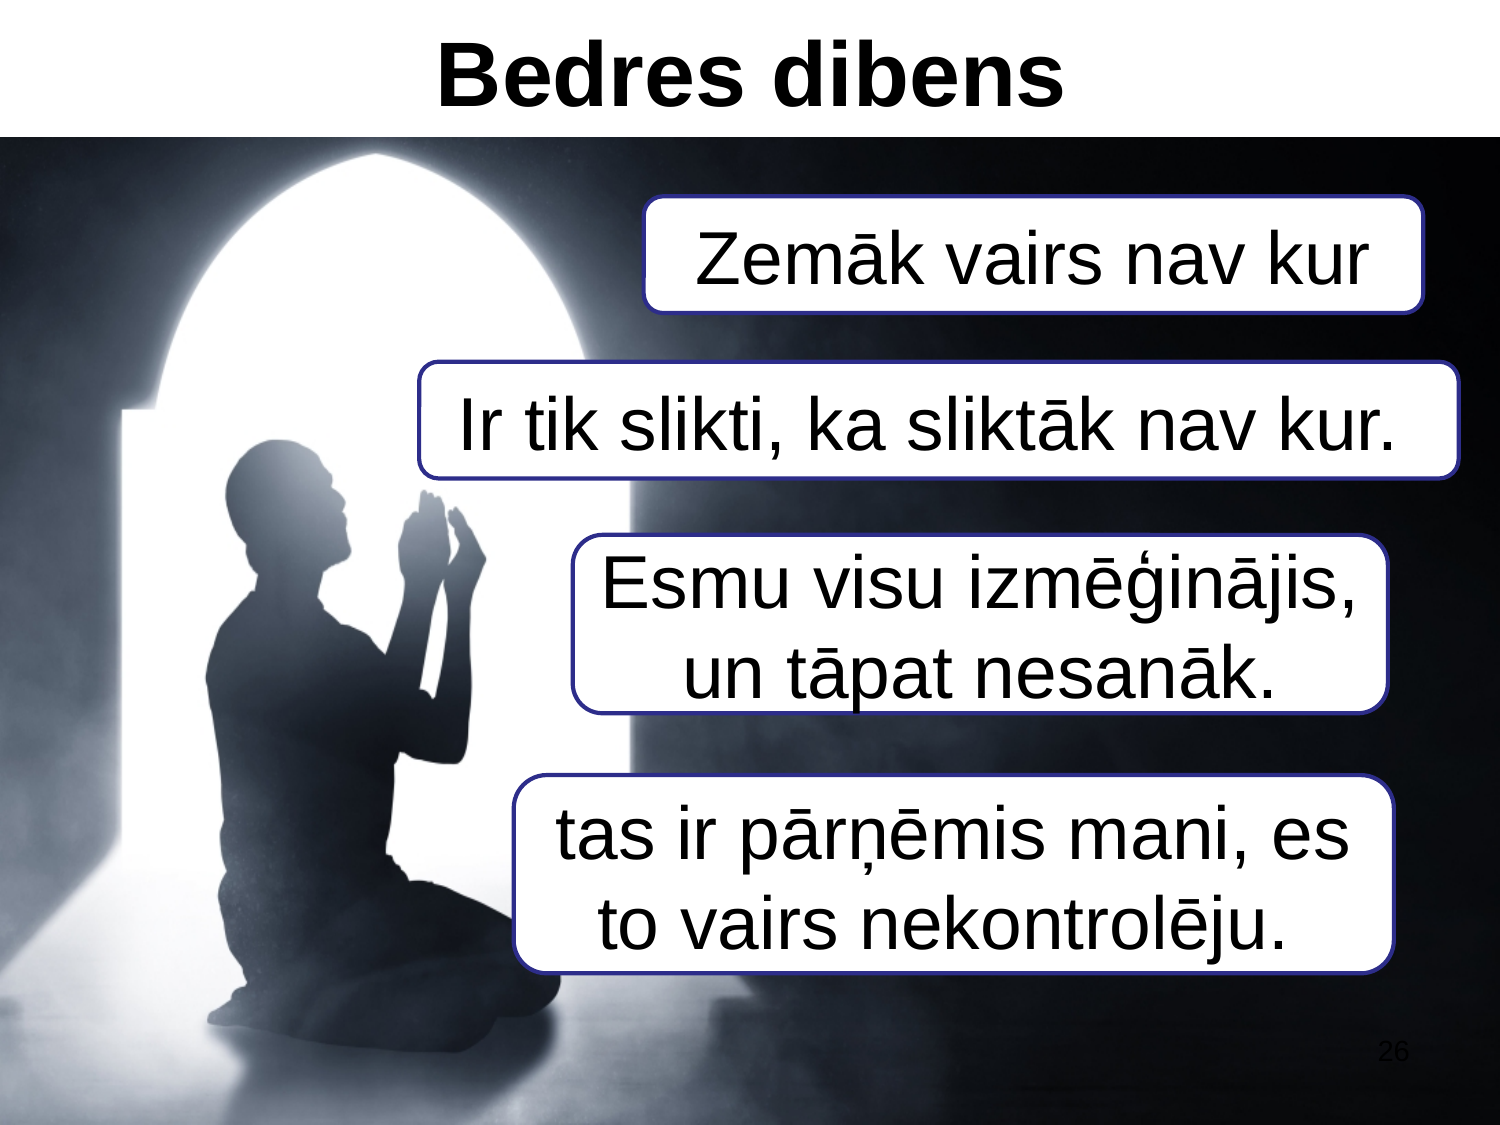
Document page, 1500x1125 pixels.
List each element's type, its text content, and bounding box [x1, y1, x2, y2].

title Bedres dibens [76, 0, 1428, 135]
picture [0, 136, 1500, 1125]
